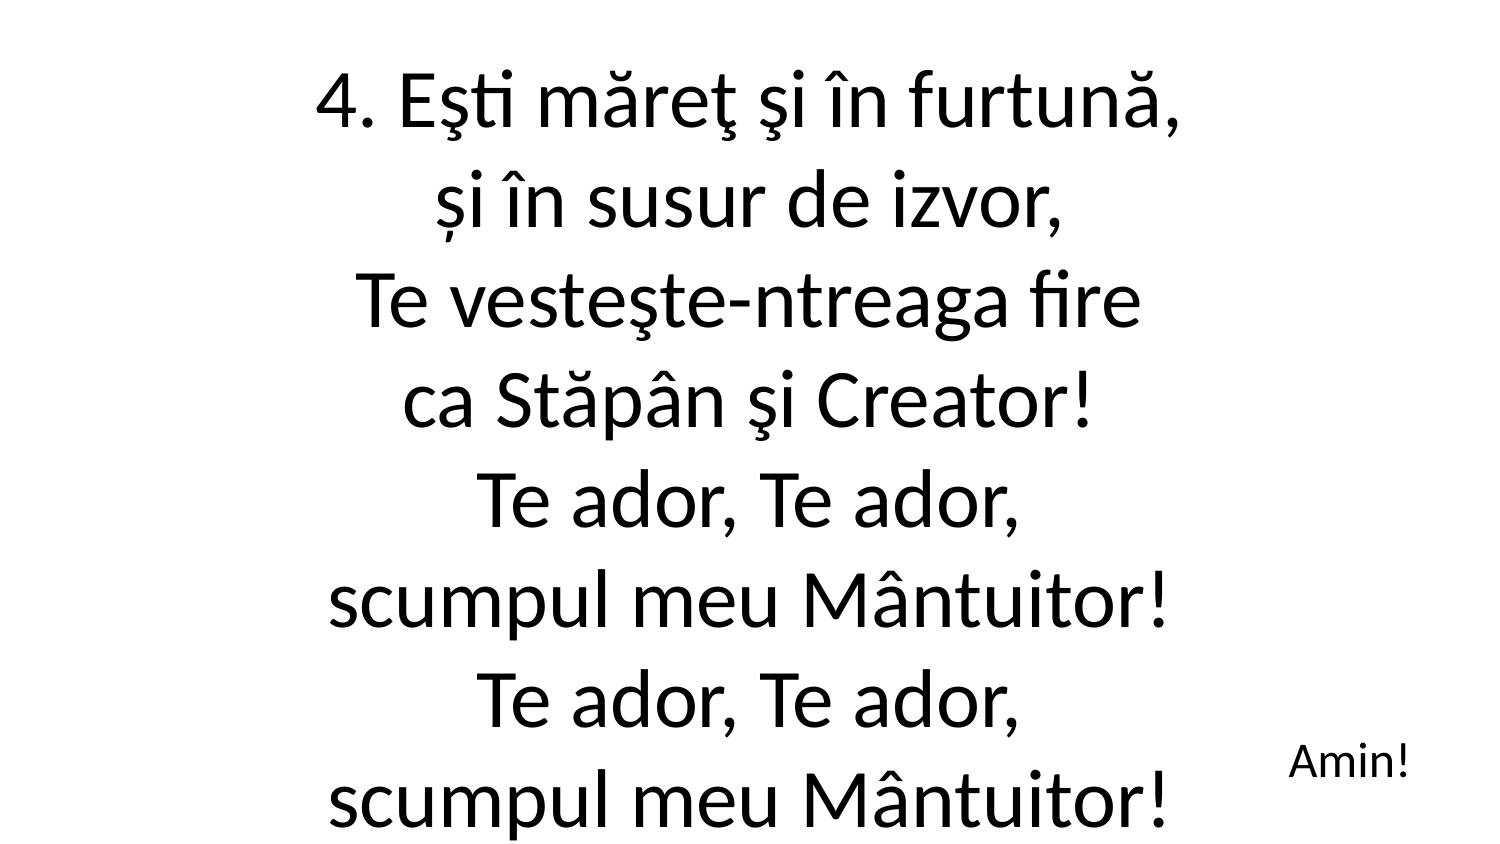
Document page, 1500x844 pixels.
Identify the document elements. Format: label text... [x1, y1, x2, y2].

text_box 4. Eşti măreţ şi în furtună, și în susur de izvor, Te vesteşte-ntreaga fire ca Stăpân şi Creator! Te ador, Te ador, scumpul meu Mântuitor! Te ador, Te ador, scumpul meu Mântuitor! [300, 0, 1199, 844]
text_box Amin! [1273, 674, 1427, 795]
